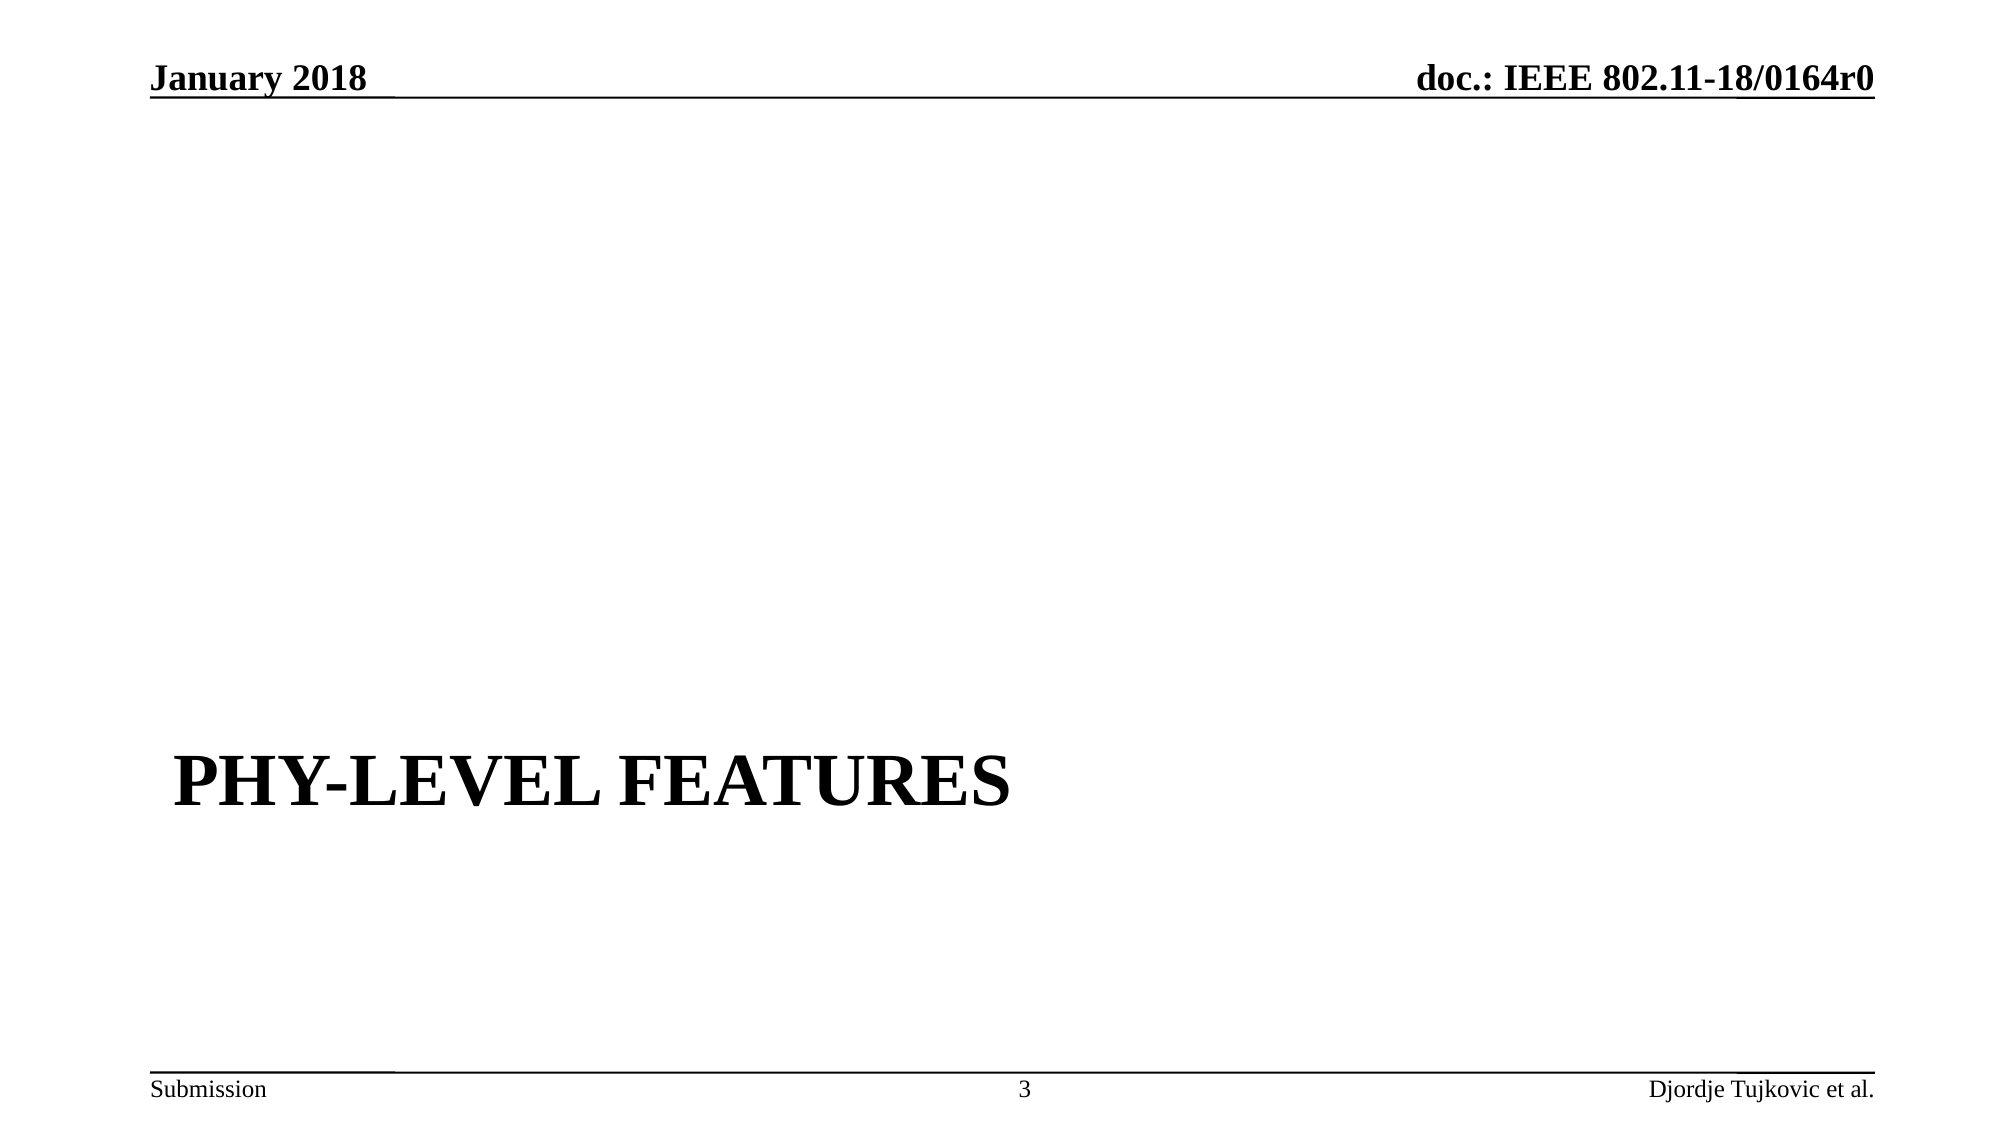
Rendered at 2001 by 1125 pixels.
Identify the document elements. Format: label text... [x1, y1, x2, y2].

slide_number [149, 59, 750, 98]
title PHY-level Features [157, 722, 1859, 947]
slide_number 3 [936, 1072, 1113, 1111]
footer Djordje Tujkovic et al. [1169, 1072, 1876, 1111]
